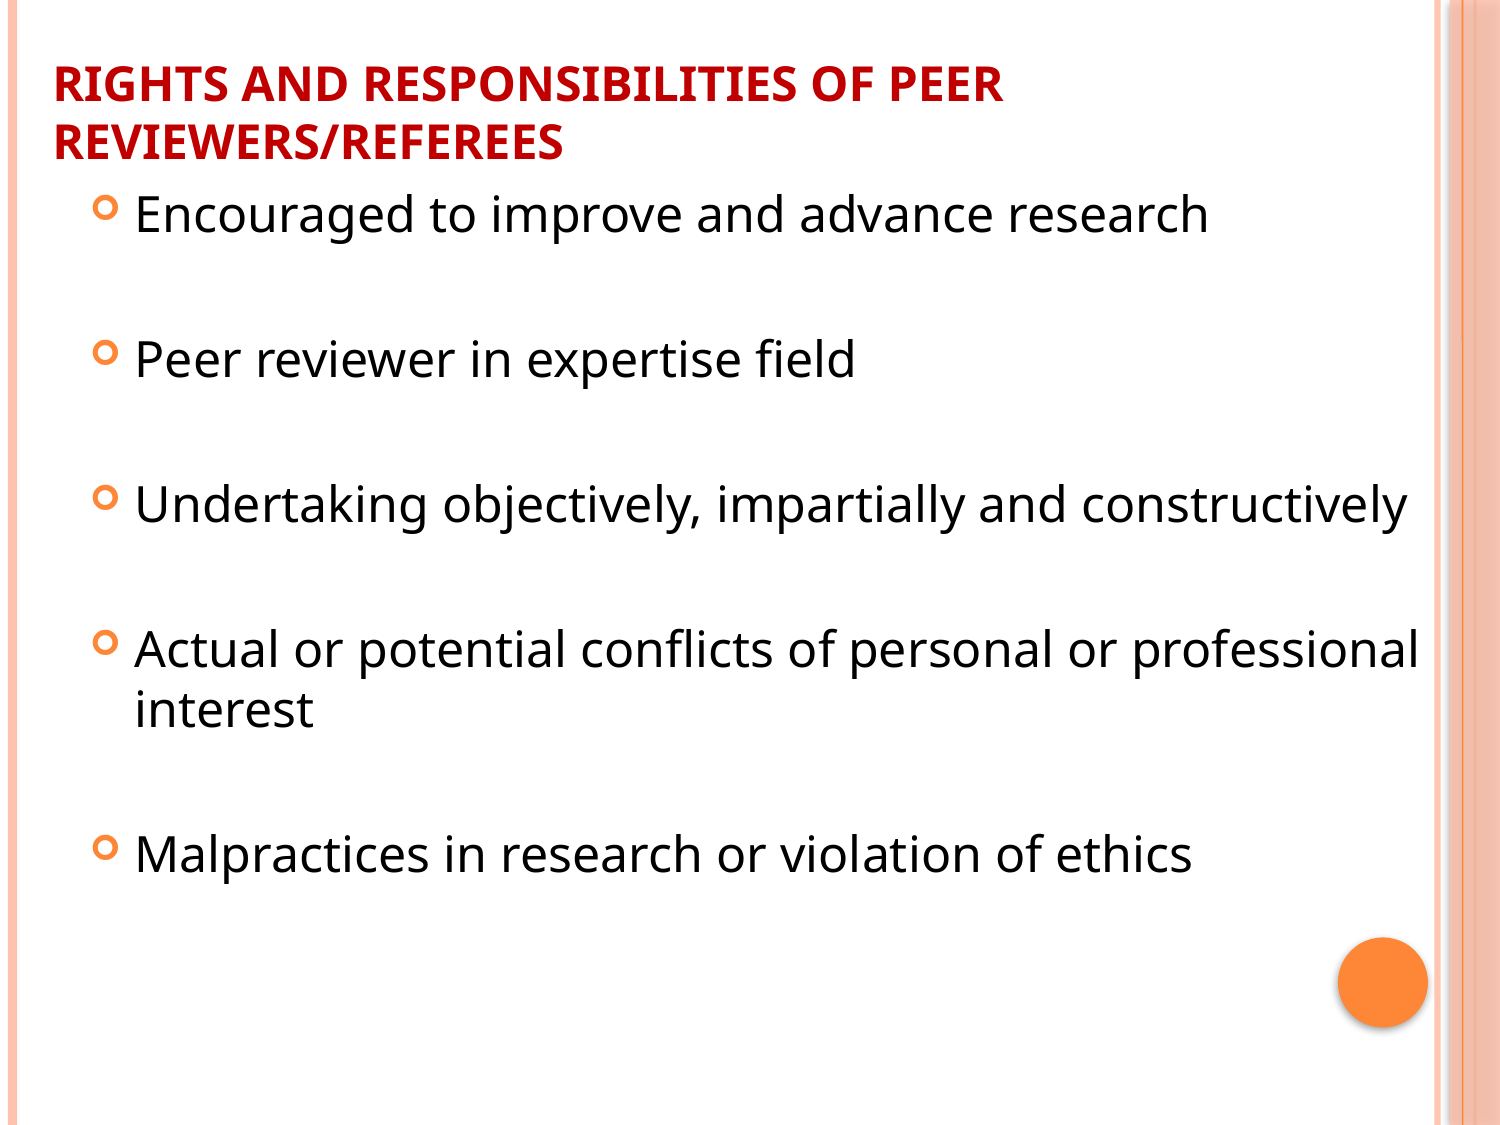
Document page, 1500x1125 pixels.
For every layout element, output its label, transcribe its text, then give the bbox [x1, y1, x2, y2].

list Encouraged to improve and advance research Peer reviewer in expertise field Undertaking objectively, impartially and constructively Actual or potential conflicts of personal or professional interest Malpractices in research or violation of ethics [75, 174, 1475, 1062]
title Rights and Responsibilities of Peer Reviewers/Referees [37, 45, 1475, 233]
